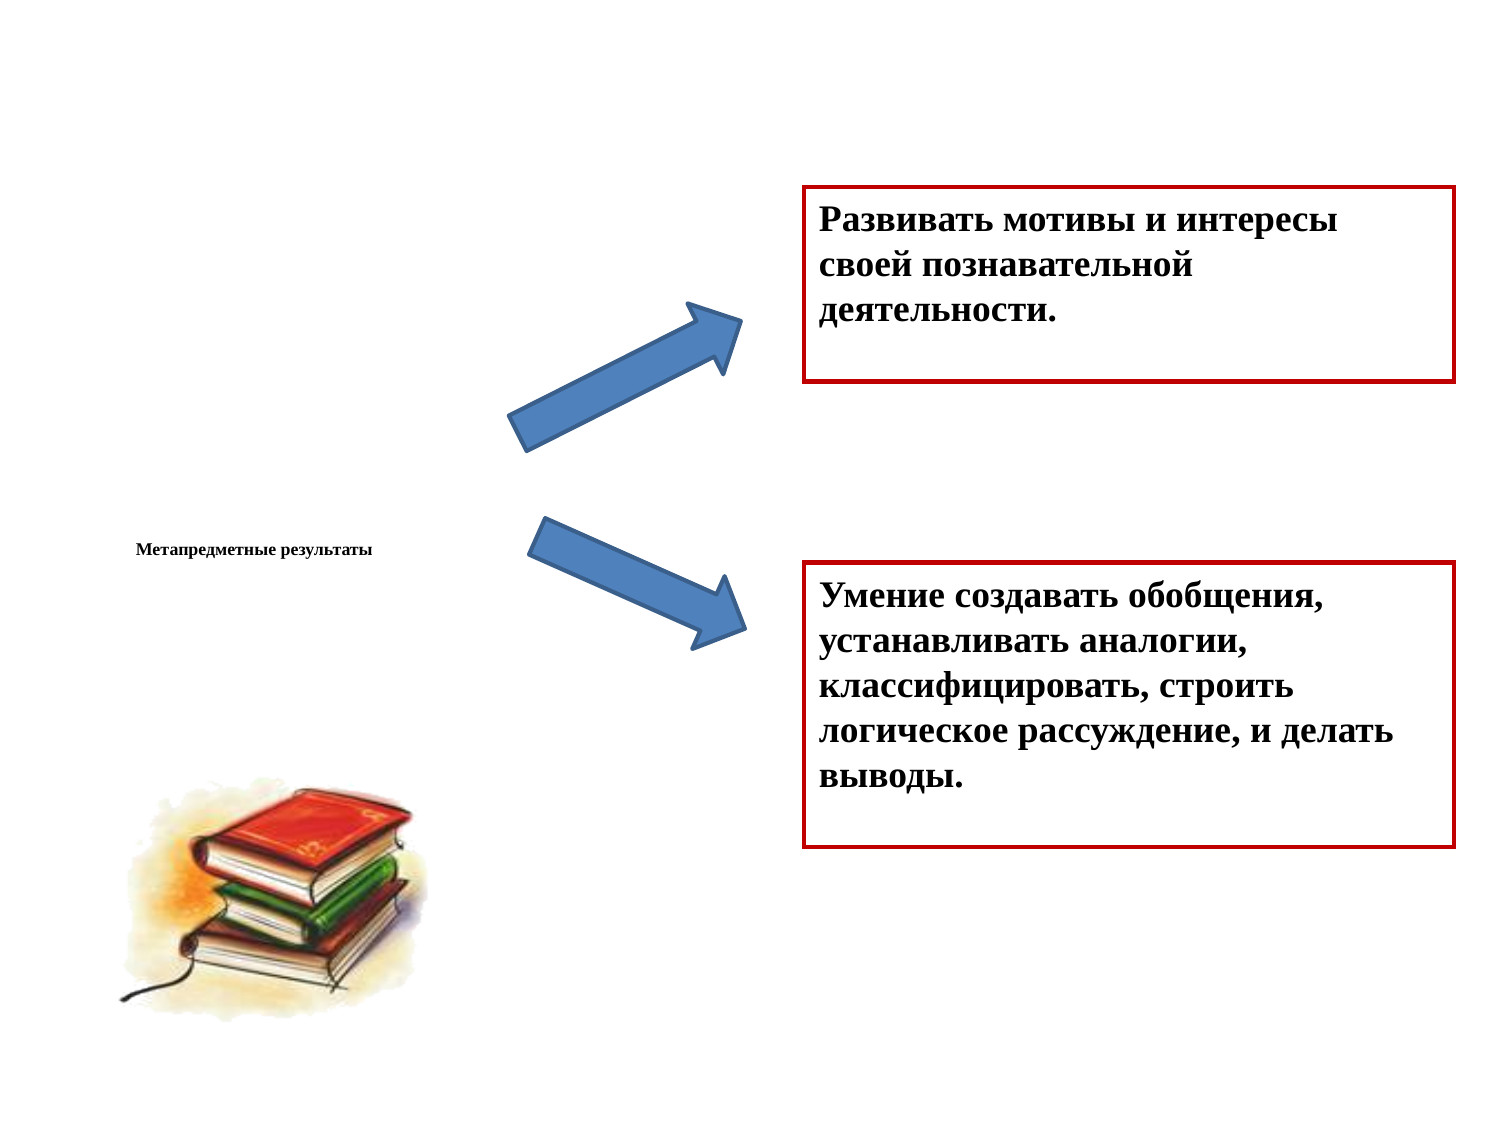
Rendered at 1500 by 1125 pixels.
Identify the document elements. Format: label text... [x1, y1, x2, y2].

picture [99, 749, 433, 1035]
text_box Умение создавать обобщения, устанавливать аналогии, классифицировать, строить логическое рассуждение, и делать выводы. [804, 562, 1455, 848]
text_box [527, 516, 747, 651]
text_box [506, 301, 743, 454]
text_box Развивать мотивы и интересы своей познавательной деятельности. [804, 186, 1455, 382]
title Метапредметные результаты [0, 442, 510, 568]
